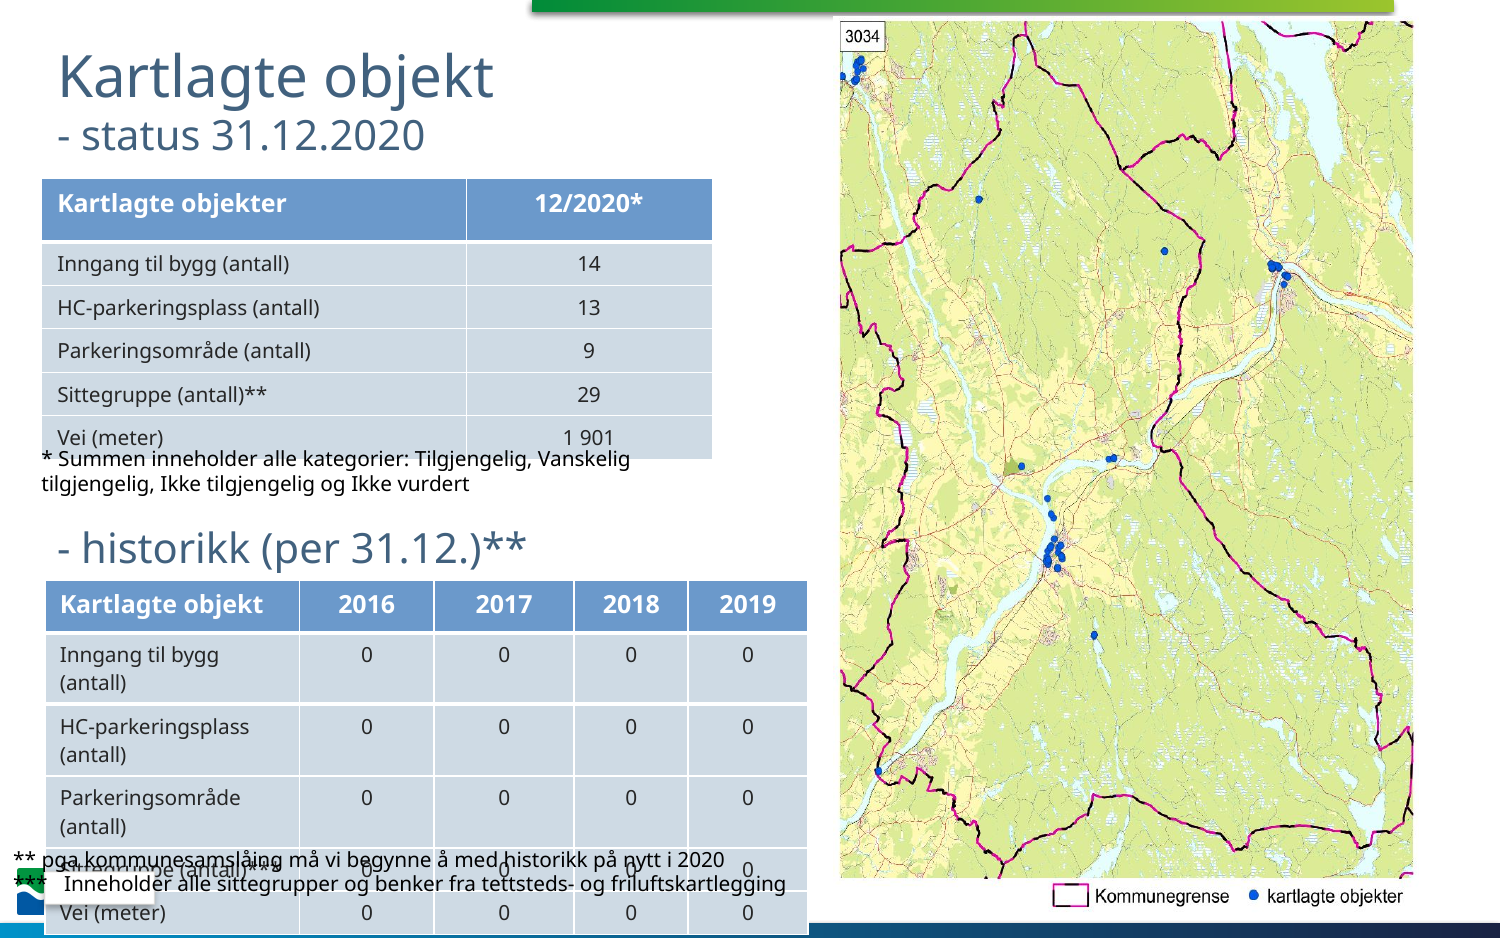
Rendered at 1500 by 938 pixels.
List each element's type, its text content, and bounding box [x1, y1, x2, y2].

table_cell 0 [575, 904, 687, 934]
table_header 2018 [575, 581, 687, 631]
table_cell 0 [802, 849, 807, 890]
table_cell 14 [467, 244, 712, 285]
table_cell Inngang til bygg (antall) [42, 244, 466, 285]
table_cell Sittegruppe (antall)** [42, 373, 466, 415]
text_box * Summen inneholder alle kategorier: Tilgjengelig, Vanskelig tilgjengelig, Ikke tilgjengelig og Ikke vurdert [26, 438, 711, 504]
table_cell Parkeringsområde (antall) [42, 329, 466, 372]
table_cell 0 [689, 706, 807, 775]
table_cell 13 [467, 286, 712, 328]
picture [833, 16, 1419, 913]
table_header 2016 [300, 581, 433, 631]
table_cell 0 [300, 904, 433, 934]
table_cell 0 [300, 706, 433, 775]
table_header 2017 [435, 581, 573, 631]
text_box Kartlagte objekt - status 31.12.2020 [42, 24, 828, 167]
table_header Kartlagte objekter [42, 179, 466, 240]
text_box - historikk (per 31.12.)** [42, 496, 828, 580]
table_cell 0 [435, 777, 573, 838]
text_box ** pga kommunesamslåing må vi begynne å med historikk på nytt i 2020 *** Inneholder alle sittegrupper og benker fra tettsteds- og friluftskartlegging [0, 838, 802, 904]
table_cell Inngang til bygg (antall) [46, 635, 299, 702]
table_cell Vei (meter) [46, 904, 299, 934]
table_cell 0 [435, 635, 573, 702]
table_cell 9 [467, 329, 712, 372]
table_cell 0 [300, 635, 433, 702]
table_cell 0 [689, 892, 807, 934]
table_cell 0 [575, 706, 687, 775]
table_cell HC-parkeringsplass (antall) [42, 286, 466, 328]
table_cell 0 [575, 777, 687, 838]
table_cell 0 [689, 777, 807, 847]
table_cell 0 [300, 777, 433, 838]
table_cell 0 [435, 904, 573, 934]
table_cell 0 [435, 706, 573, 775]
table_cell Vei (meter) [42, 416, 466, 438]
table_cell 0 [689, 635, 807, 702]
table_cell HC-parkeringsplass (antall) [46, 706, 299, 775]
table_cell Parkeringsområde (antall) [46, 777, 299, 838]
table_header 12/2020* [467, 179, 712, 240]
table_cell 0 [575, 635, 687, 702]
table_header Kartlagte objekt [46, 581, 299, 631]
table_cell 1 901 [467, 416, 712, 459]
table_header 2019 [689, 581, 807, 631]
table_cell 29 [467, 373, 712, 415]
